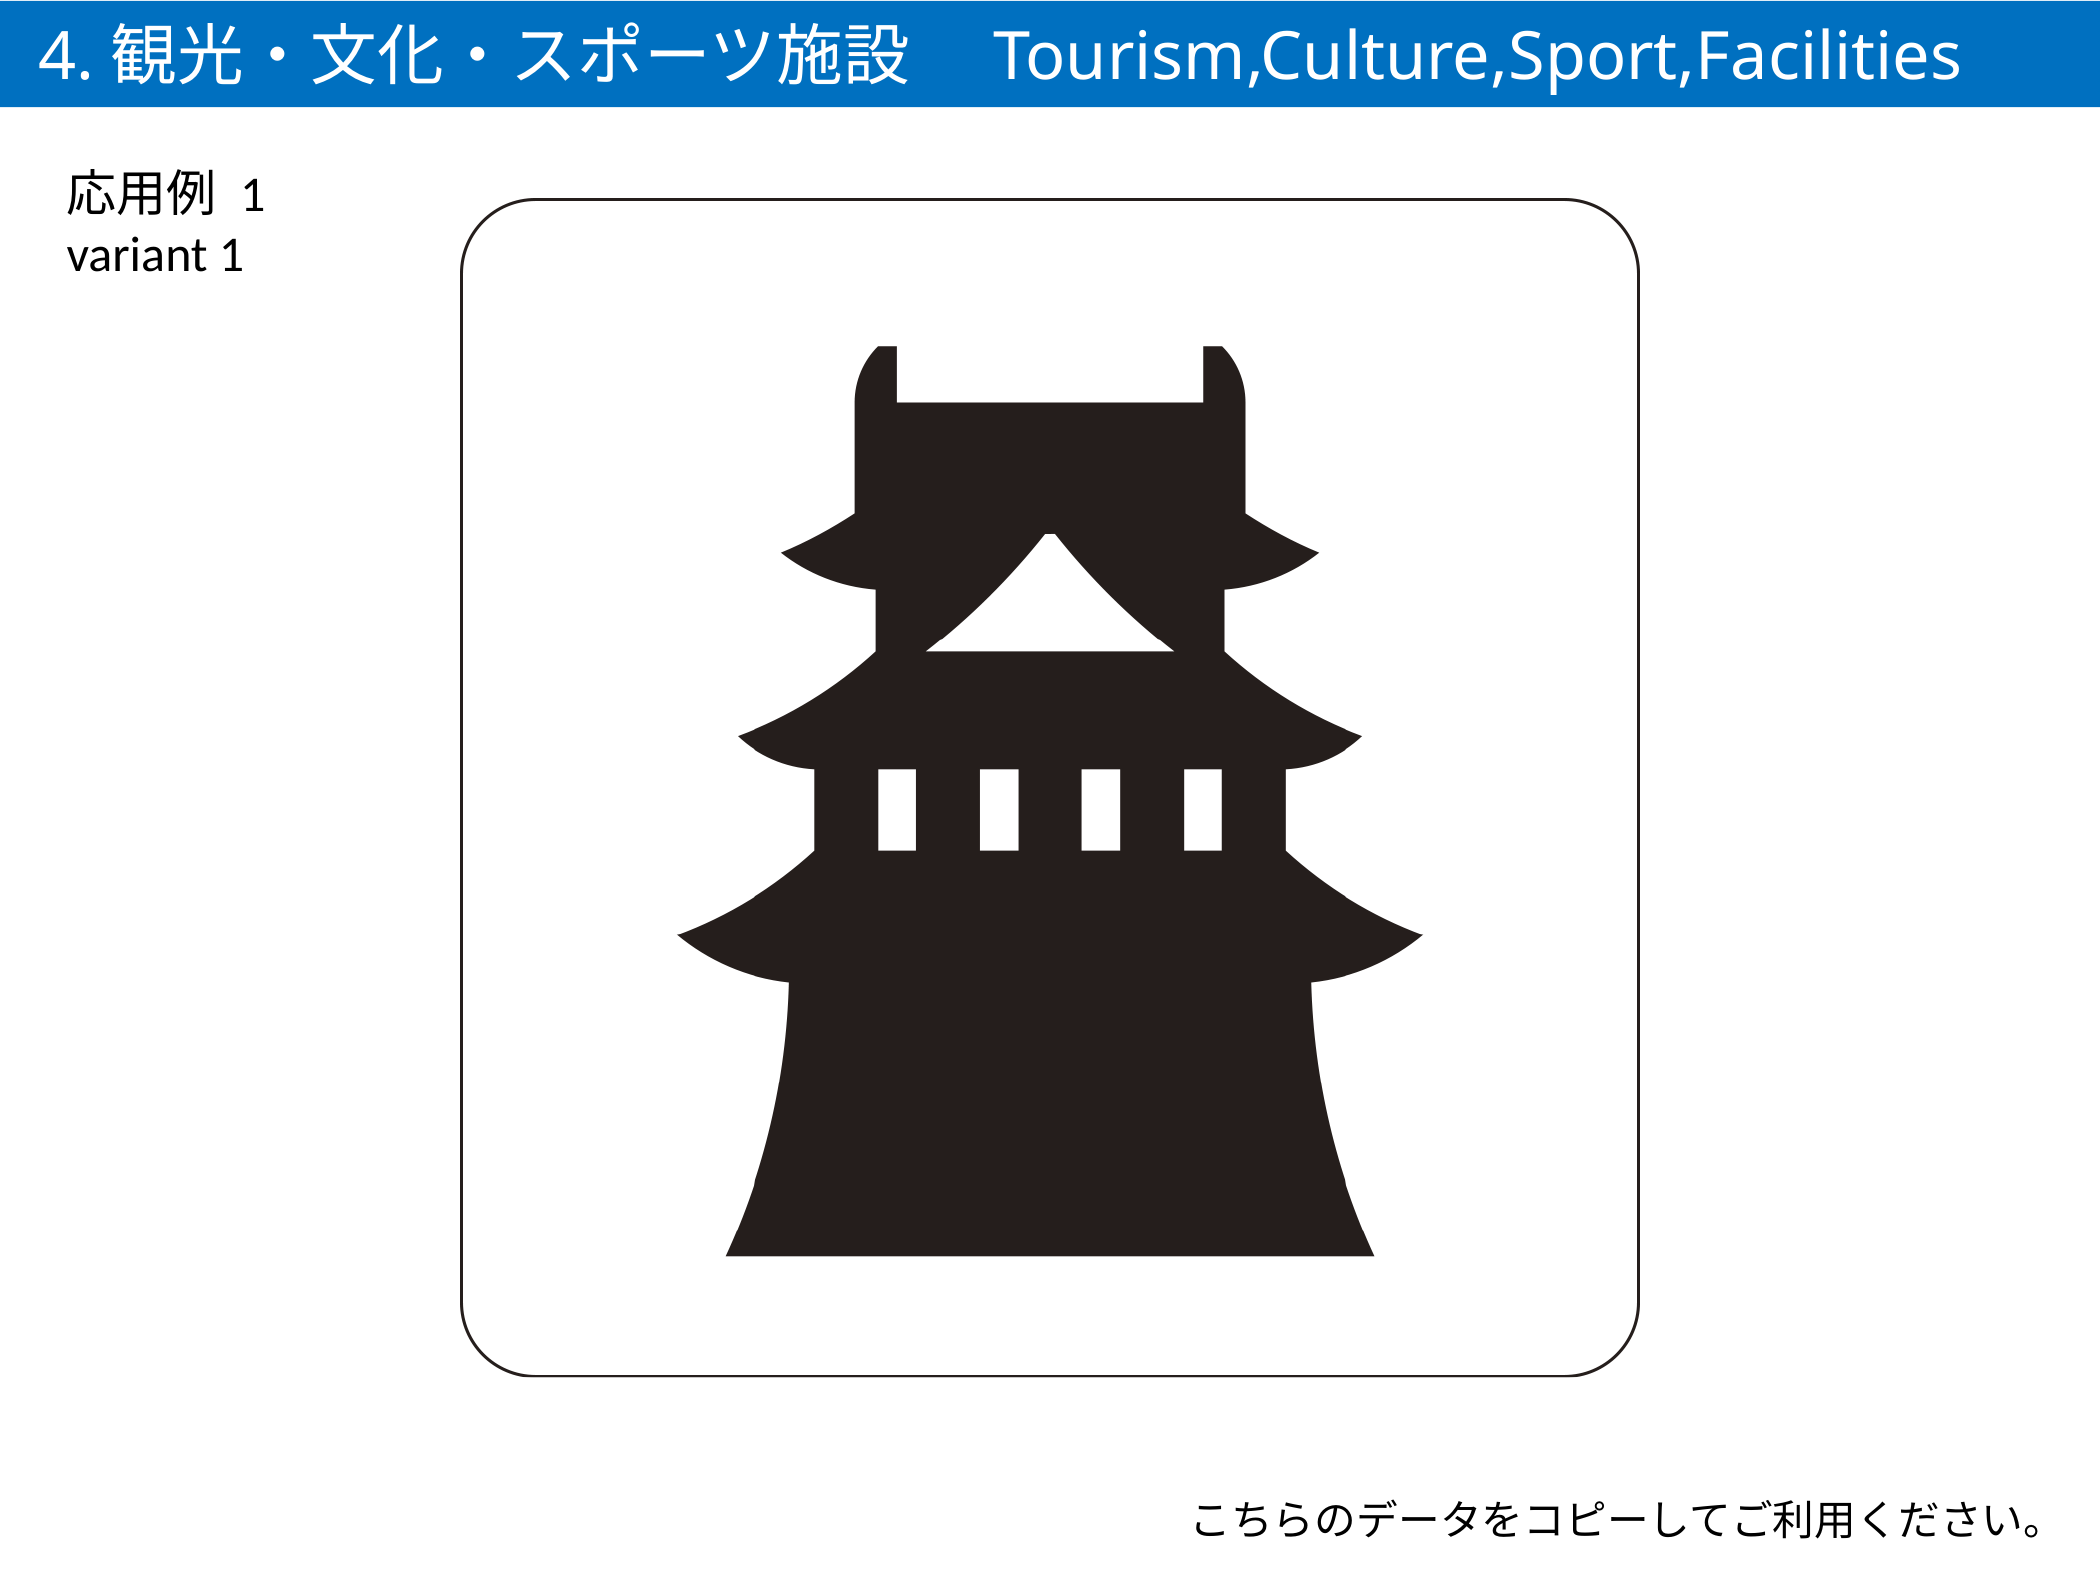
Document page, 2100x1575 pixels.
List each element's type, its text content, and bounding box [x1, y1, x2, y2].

text_box こちらのデータをコピーしてご利用ください。 [1174, 1486, 2081, 1552]
text_box [0, 0, 2100, 108]
text_box 応用例 1 variant 1 [51, 153, 280, 289]
picture [459, 196, 1641, 1378]
text_box 4.観光・文化・スポーツ施設 Tourism,Culture,Sport,Facilities [23, 5, 1979, 101]
